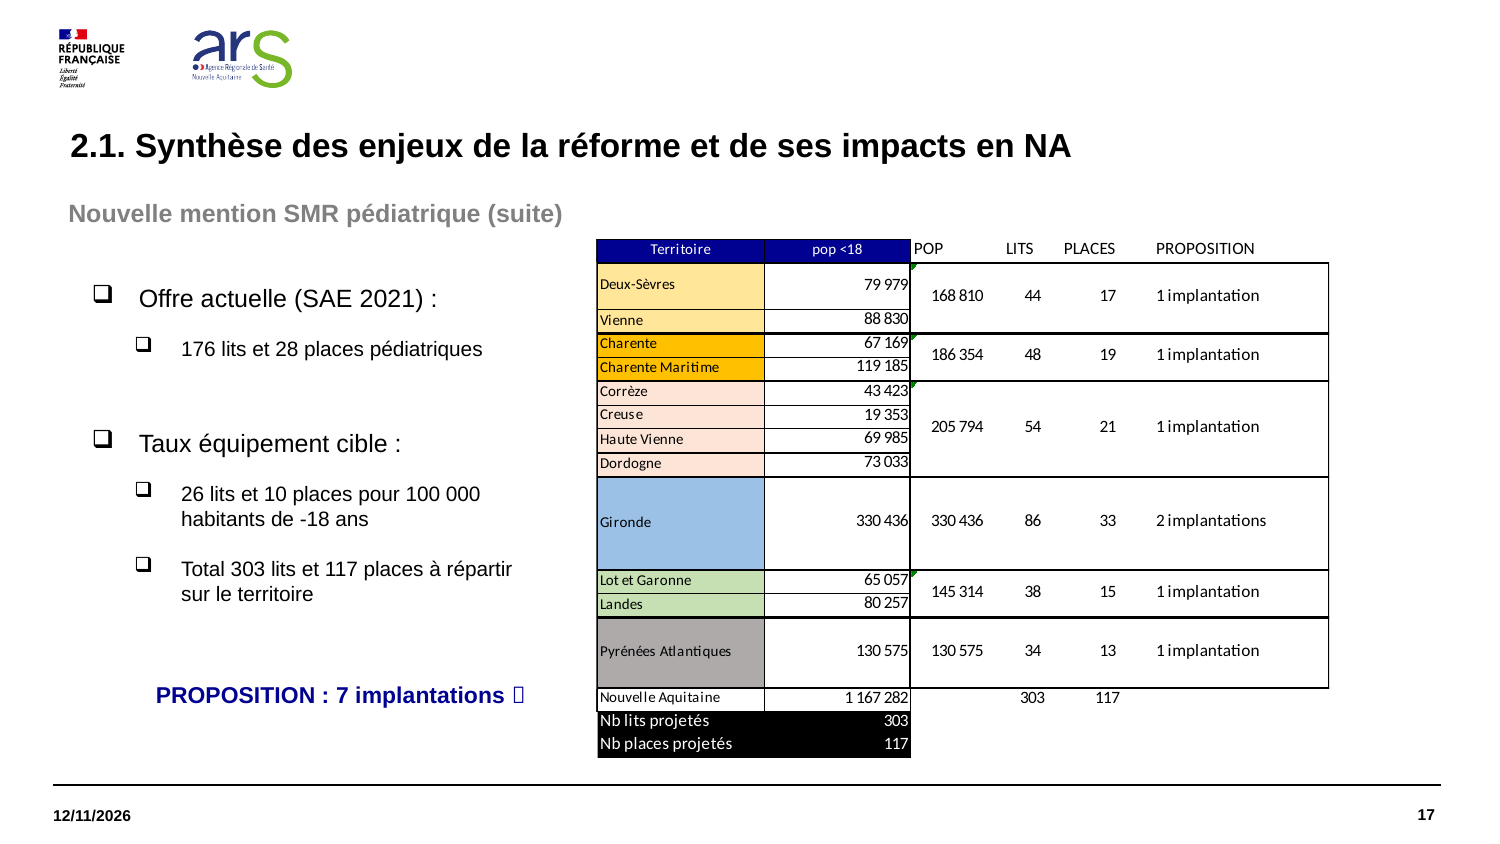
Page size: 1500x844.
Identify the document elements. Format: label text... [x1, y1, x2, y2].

slide_number 17 [1213, 800, 1436, 844]
picture [192, 30, 292, 88]
list Nouvelle mention SMR pédiatrique (suite) [53, 197, 1436, 800]
title 2.1. Synthèse des enjeux de la réforme et de ses impacts en NA [53, 102, 1436, 192]
list Offre actuelle (SAE 2021) : 176 lits et 28 places pédiatriques Taux équipement cible : 26 lits et 10 places pour 100 000 habitants de -18 ans Total 303 lits et 117 places à répartir sur le territoire PROPOSITION : 7 implantations  [76, 282, 526, 744]
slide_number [53, 800, 252, 844]
picture [596, 238, 1331, 759]
picture [47, 17, 136, 107]
